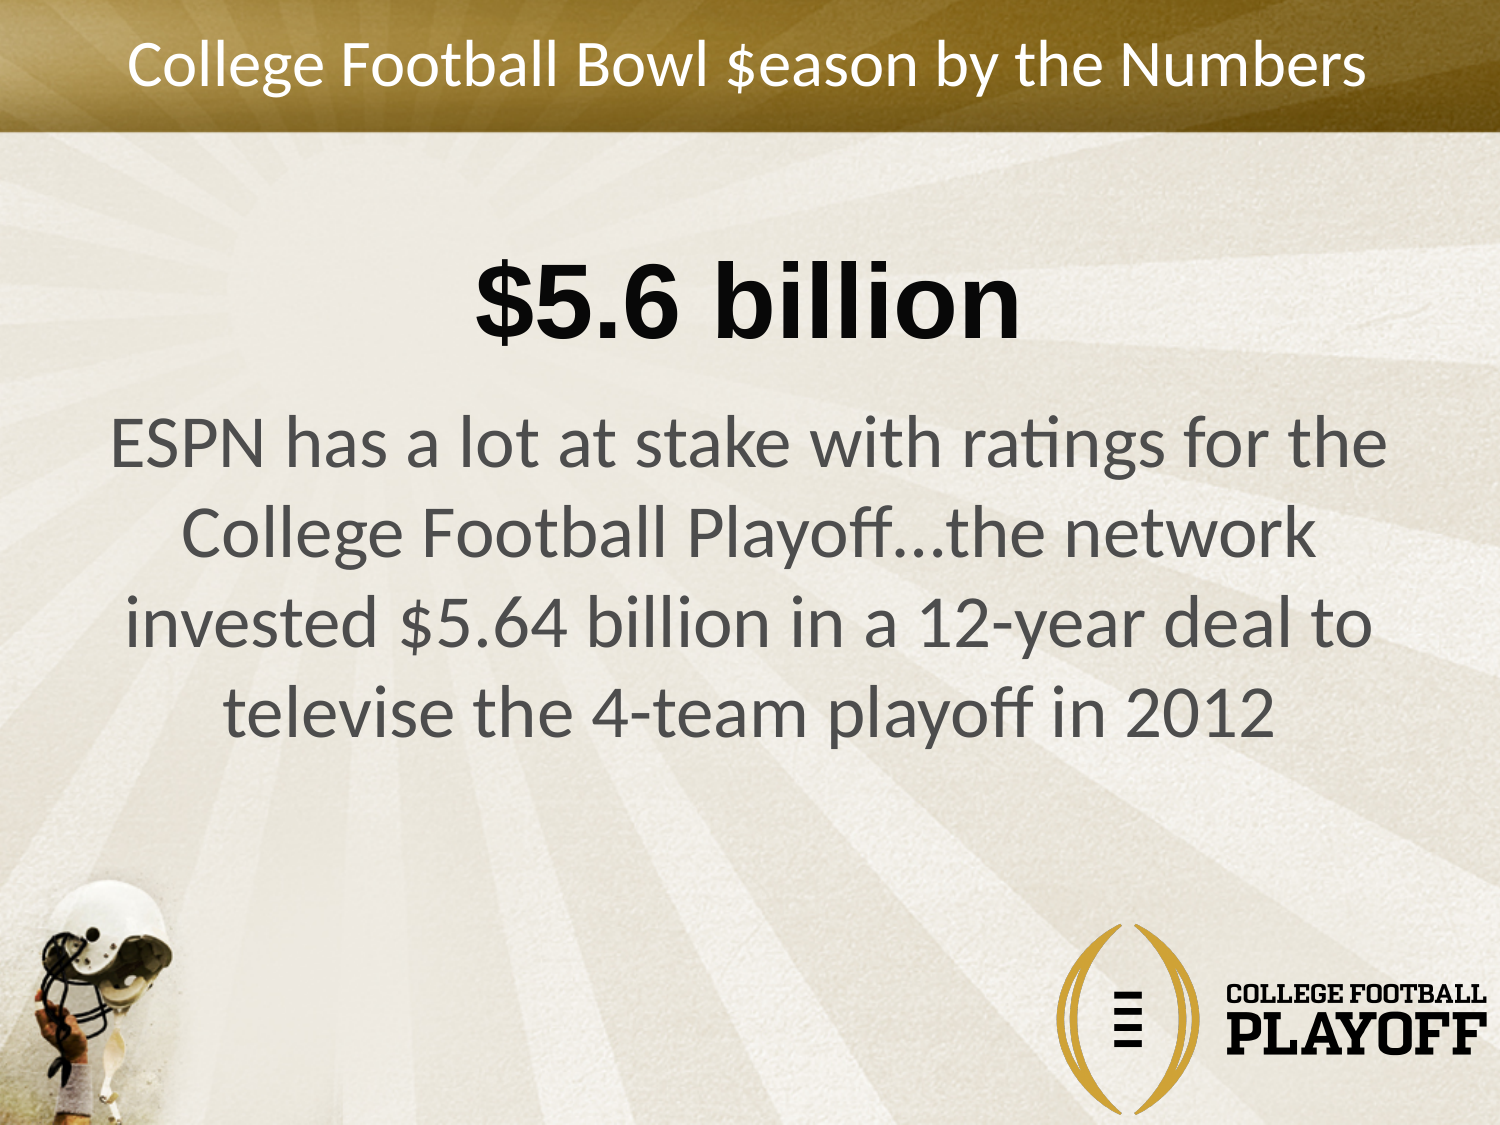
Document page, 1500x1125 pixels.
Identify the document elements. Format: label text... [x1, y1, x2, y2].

text_box College Football Bowl $eason by the Numbers [112, 12, 1400, 108]
picture [0, 0, 1500, 1125]
text_box ESPN has a lot at stake with ratings for the College Football Playoff…the network invested $5.64 billion in a 12-year deal to televise the 4-team playoff in 2012 [41, 385, 1459, 760]
text_box $5.6 billion [230, 108, 1270, 367]
